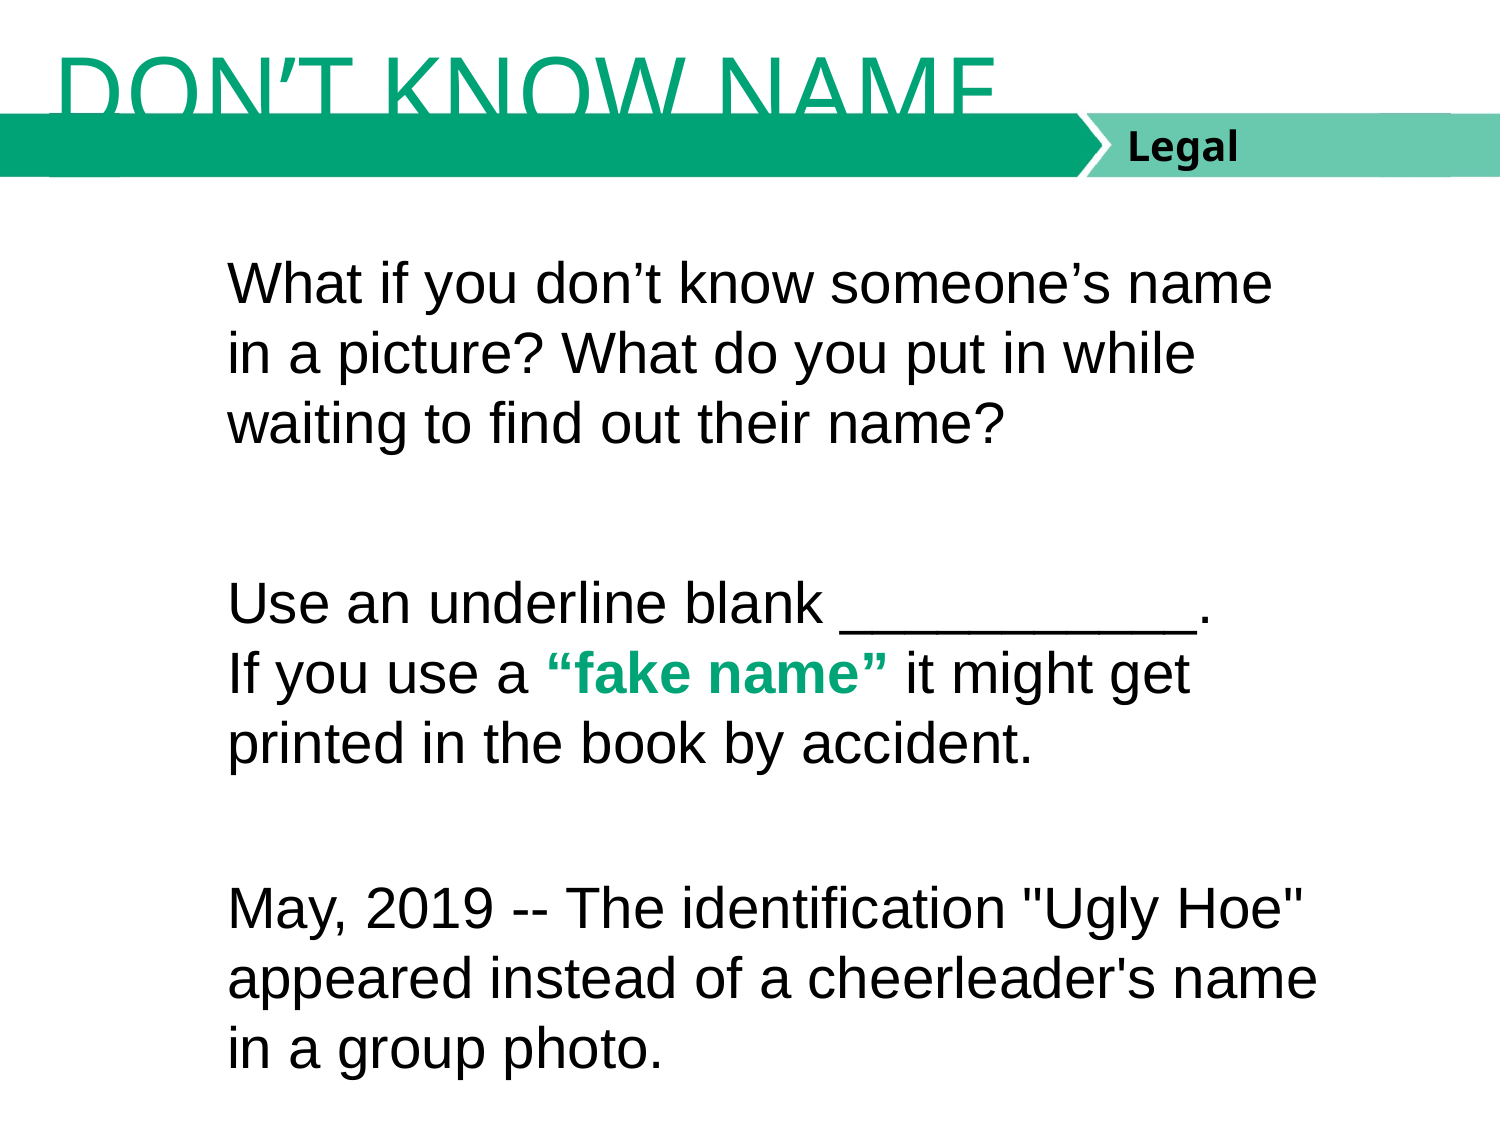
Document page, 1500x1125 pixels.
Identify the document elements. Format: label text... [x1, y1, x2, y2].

text_box What if you don’t know someone’s name in a picture? What do you put in while waiting to find out their name? [212, 237, 1338, 463]
text_box Use an underline blank ___________. If you use a “fake name” it might get printed in the book by accident. [212, 557, 1338, 783]
text_box May, 2019 -- The identification "Ugly Hoe" appeared instead of a cheerleader's name in a group photo. [212, 862, 1350, 1088]
text_box DON’T KNOW NAME [37, 22, 1475, 157]
picture [0, 0, 1500, 1125]
